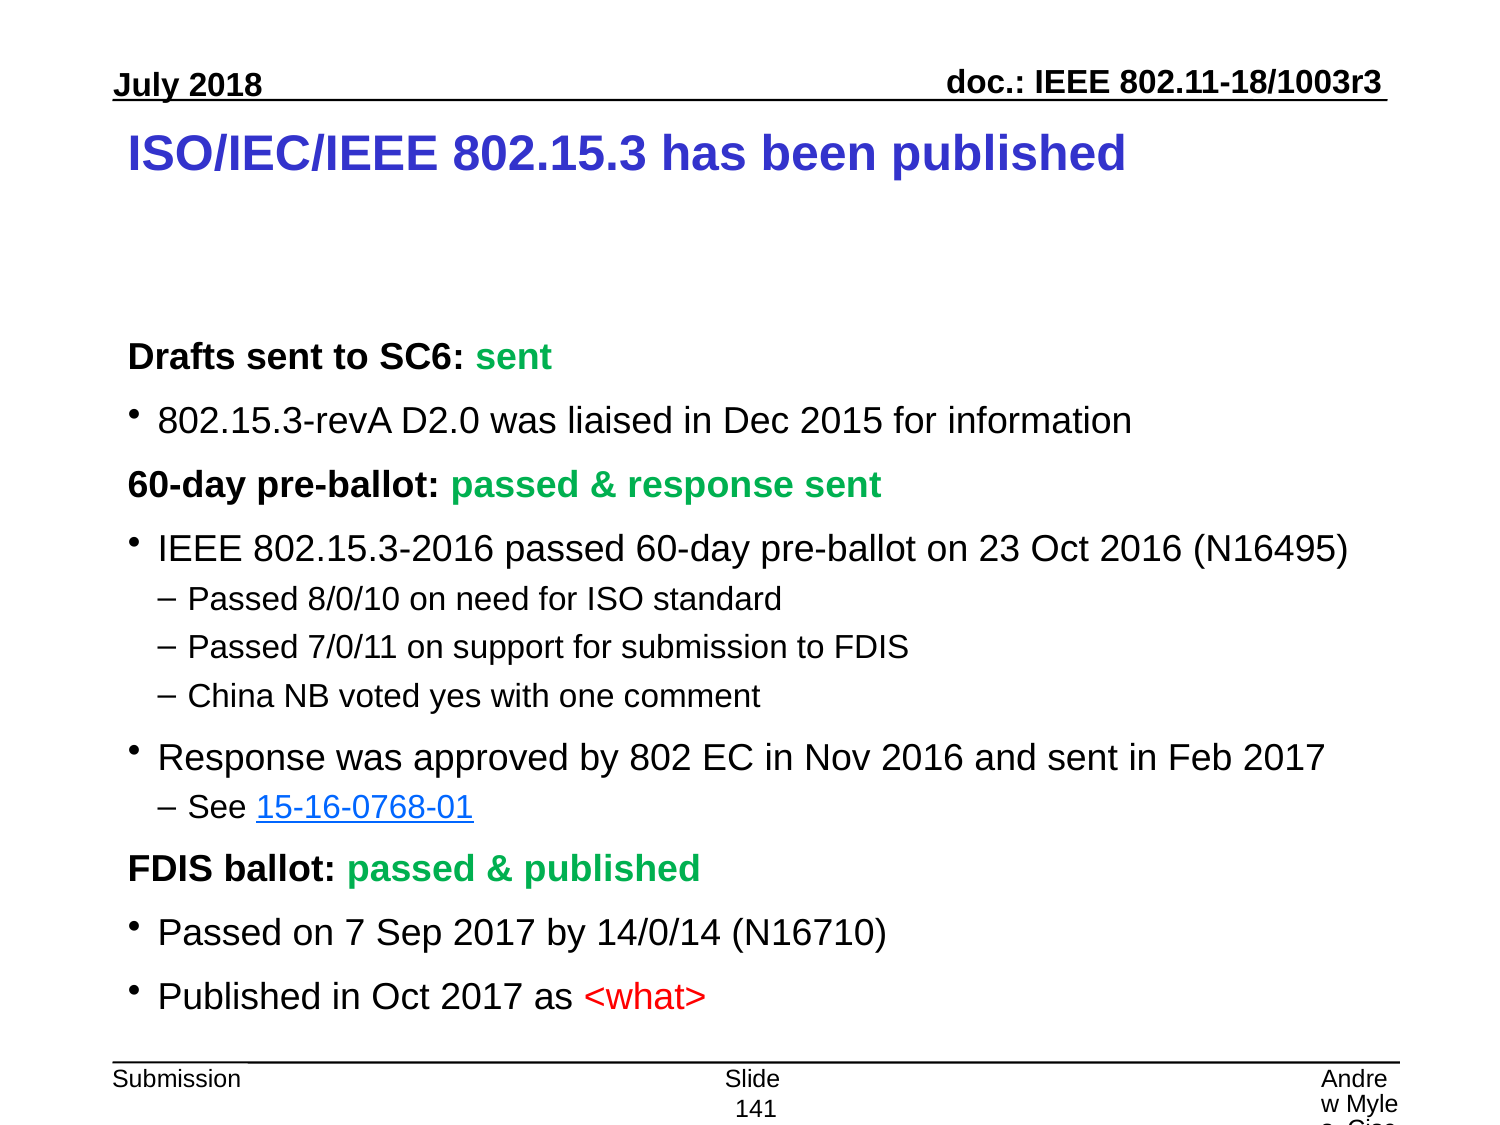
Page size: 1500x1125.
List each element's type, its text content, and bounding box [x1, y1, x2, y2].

title ISO/IEC/IEEE 802.15.3 has been published [112, 112, 1388, 288]
footer Andrew Myles, Cisco [1320, 1061, 1402, 1093]
list Drafts sent to SC6: sent 802.15.3-revA D2.0 was liaised in Dec 2015 for information 60-day pre-ballot: passed & response sent IEEE 802.15.3-2016 passed 60-day pre-ballot on 23 Oct 2016 (N16495) Passed 8/0/10 on need for ISO standard Passed 7/0/11 on support for submission to FDIS China NB voted yes with one comment Response was approved by 802 EC in Nov 2016 and sent in Feb 2017 See 15-16-0768-01 FDIS ballot: passed & published Passed on 7 Sep 2017 by 14/0/14 (N16710) Published in Oct 2017 as <what> [112, 324, 1388, 1000]
slide_number Slide 141 [709, 1061, 803, 1093]
